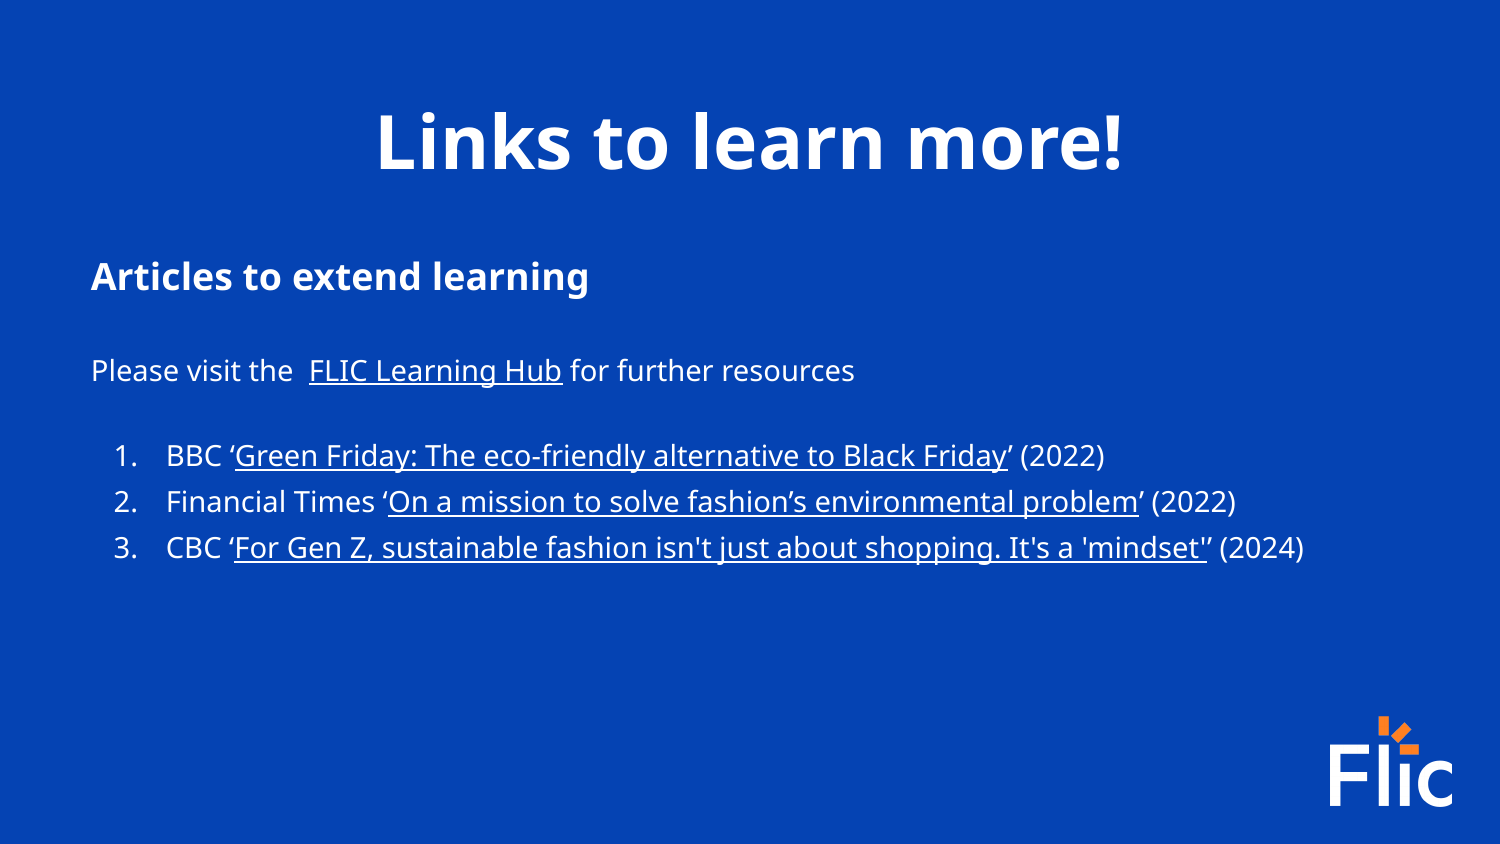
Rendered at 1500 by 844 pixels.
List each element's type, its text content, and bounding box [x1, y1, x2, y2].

text_box Articles to extend learning Please visit the FLIC Learning Hub for further resources BBC ‘Green Friday: The eco-friendly alternative to Black Friday’ (2022) Financial Times ‘On a mission to solve fashion’s environmental problem’ (2022) CBC ‘For Gen Z, sustainable fashion isn't just about shopping. It's a 'mindset'’ (2024) [75, 187, 1368, 692]
picture [1330, 716, 1452, 807]
text_box Links to learn more! [268, 66, 1231, 200]
